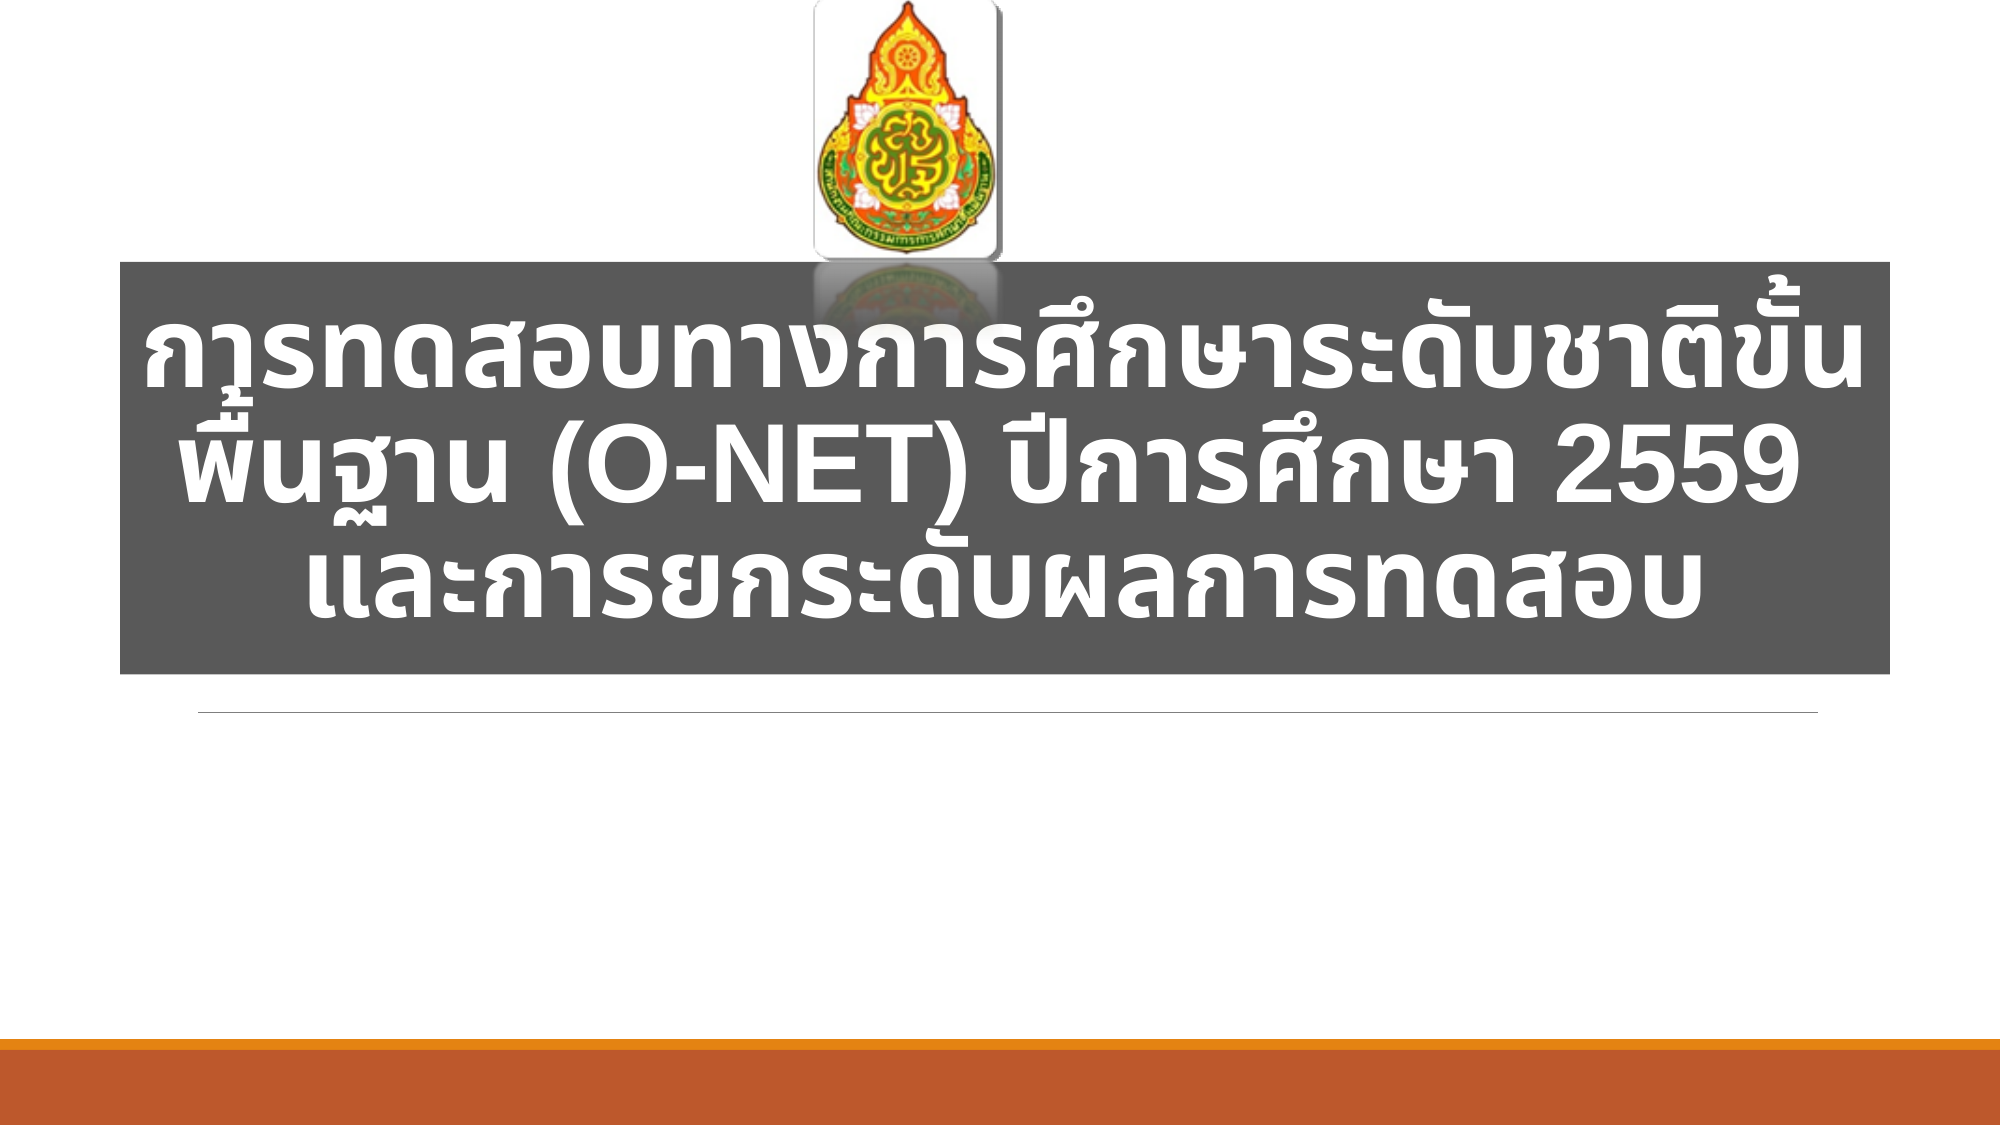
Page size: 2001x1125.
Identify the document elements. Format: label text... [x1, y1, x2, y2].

title การทดสอบทางการศึกษาระดับชาติขั้นพื้นฐาน (O-NET) ปีการศึกษา 2559 และการยกระดับผลการทดสอบ [120, 261, 1890, 675]
picture [807, 0, 1006, 528]
